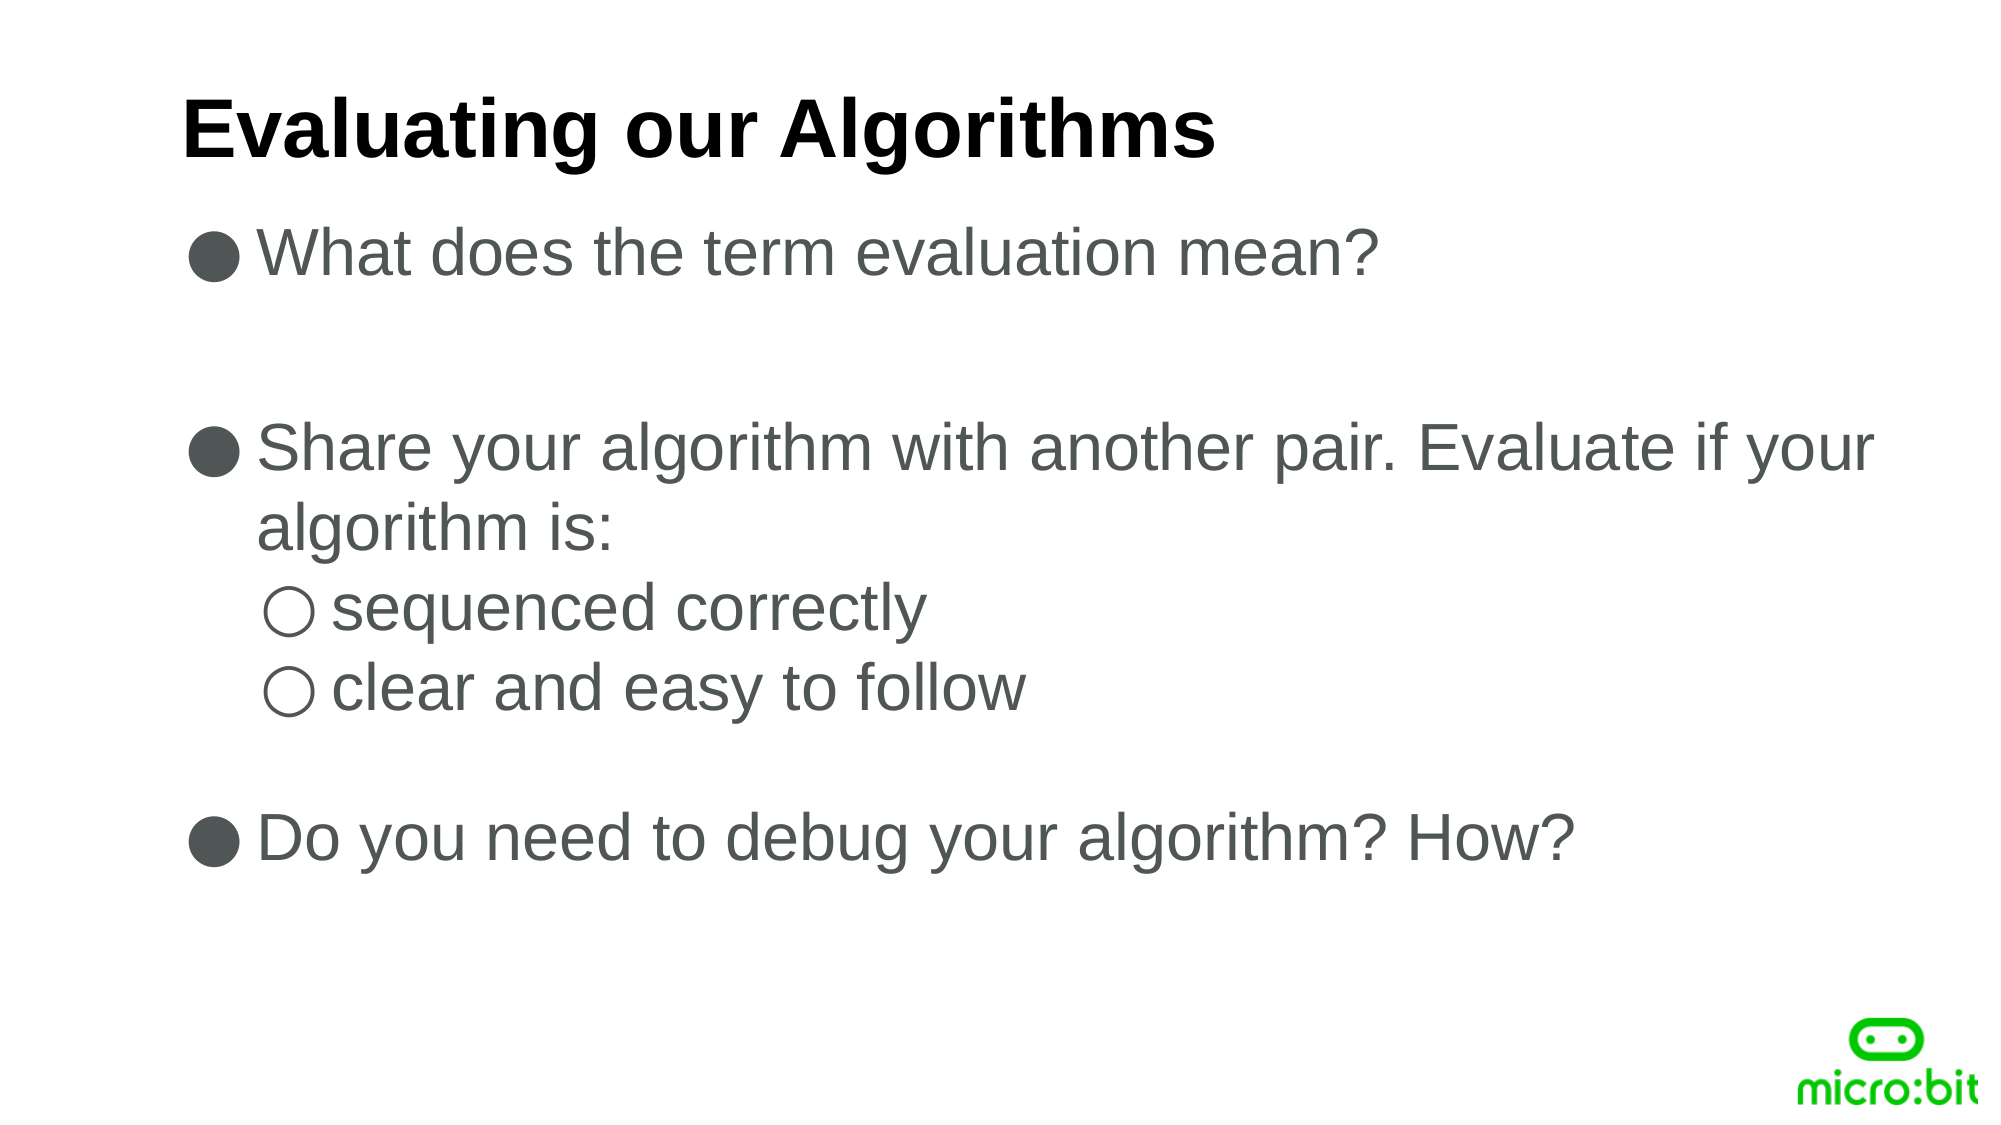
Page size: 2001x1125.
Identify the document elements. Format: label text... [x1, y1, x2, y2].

picture [1797, 1017, 1978, 1106]
text_box Evaluating our Algorithms What does the term evaluation mean? Share your algorithm with another pair. Evaluate if your algorithm is: sequenced correctly clear and easy to follow Do you need to debug your algorithm? How? [166, 60, 1918, 884]
